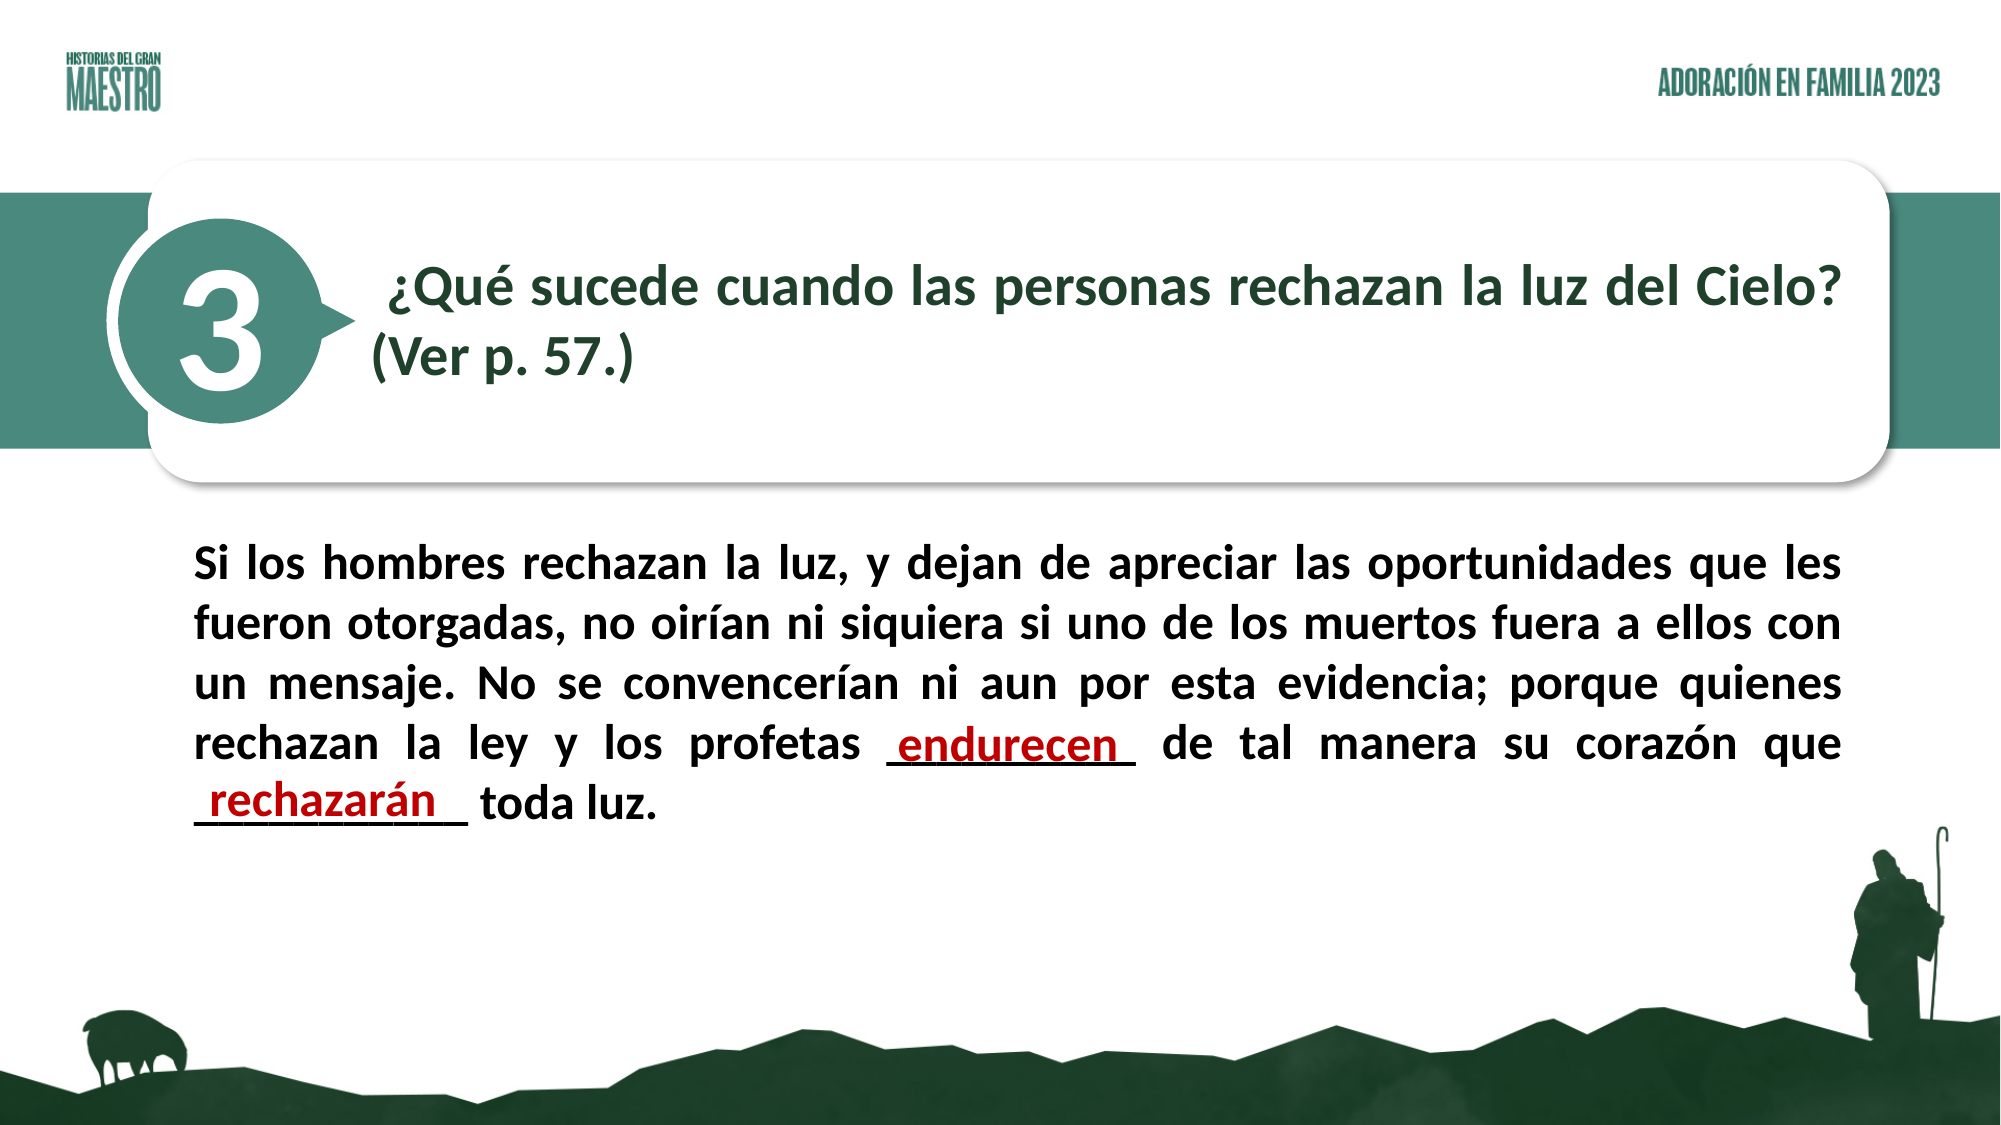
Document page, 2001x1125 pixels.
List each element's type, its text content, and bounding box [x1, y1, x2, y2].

text_box rechazarán [194, 759, 498, 834]
text_box Si los hombres rechazan la luz, y dejan de apreciar las oportunidades que les fueron otorgadas, no oirían ni siquiera si uno de los muertos fuera a ellos con un mensaje. No se convencerían ni aun por esta evidencia; porque quienes rechazan la ley y los profetas __________ de tal manera su corazón que ___________ toda luz. [179, 521, 1859, 837]
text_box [0, 160, 2000, 483]
picture [0, 0, 2001, 1125]
text_box endurecen [882, 703, 1203, 779]
